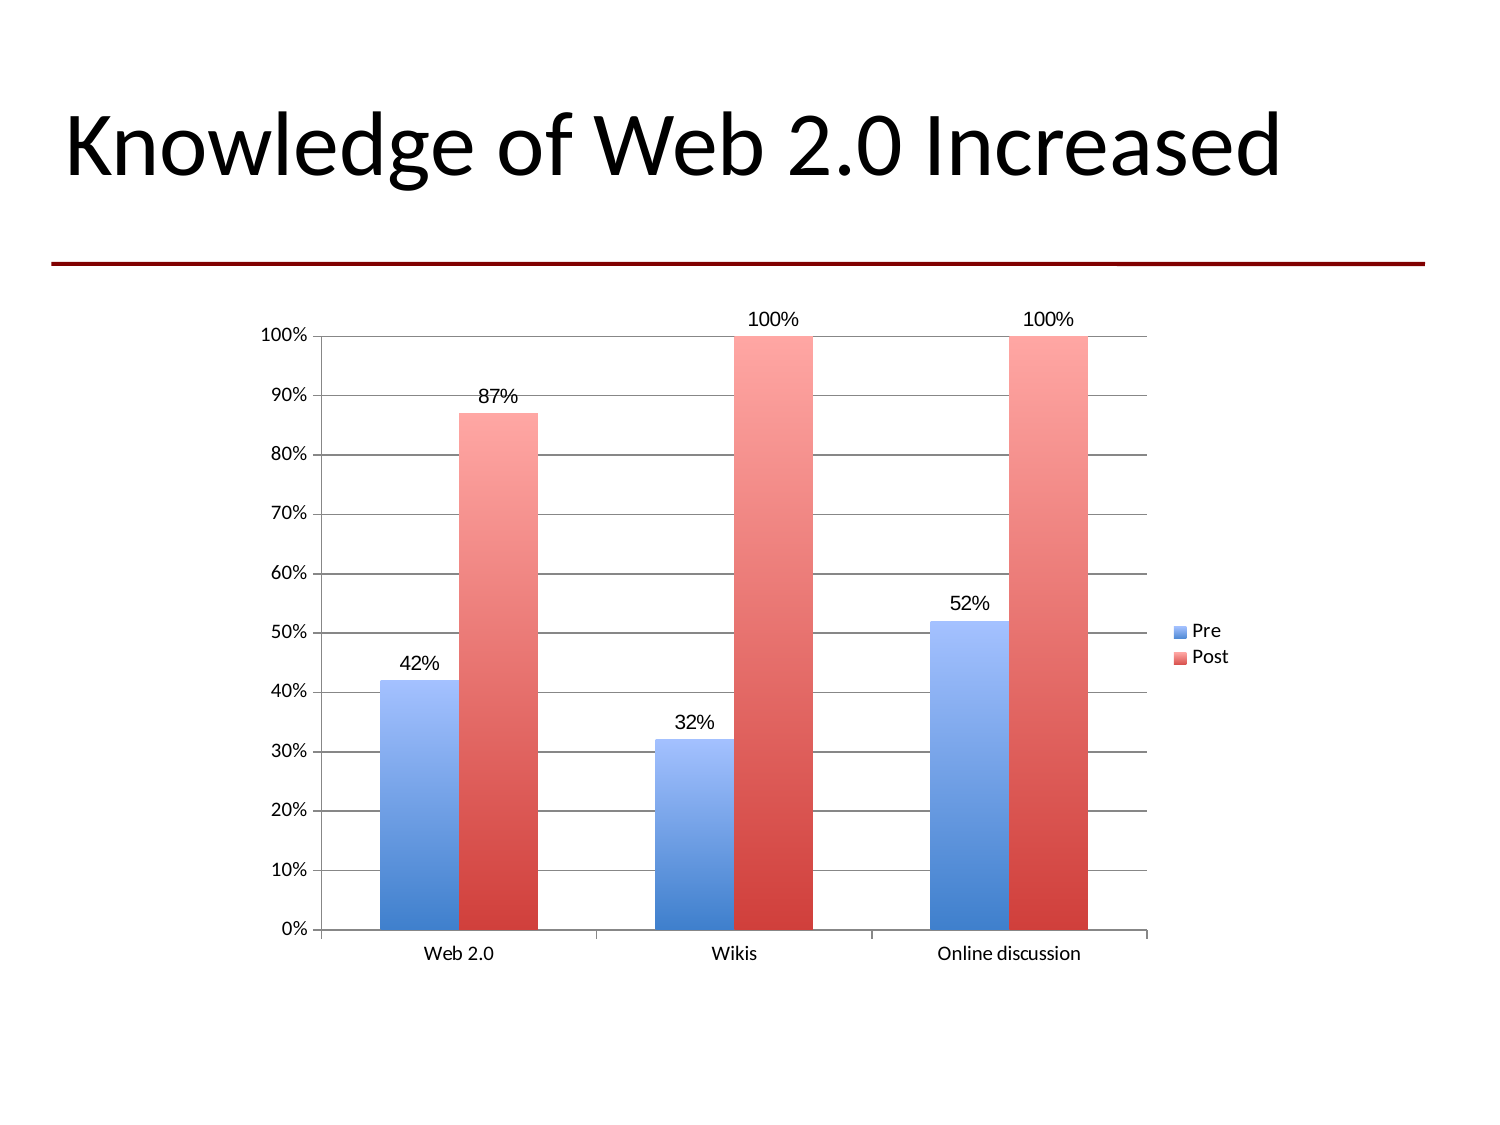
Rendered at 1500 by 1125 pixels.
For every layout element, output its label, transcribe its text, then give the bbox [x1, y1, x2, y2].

title Knowledge of Web 2.0 Increased [0, 45, 1350, 233]
chart [239, 307, 1248, 979]
